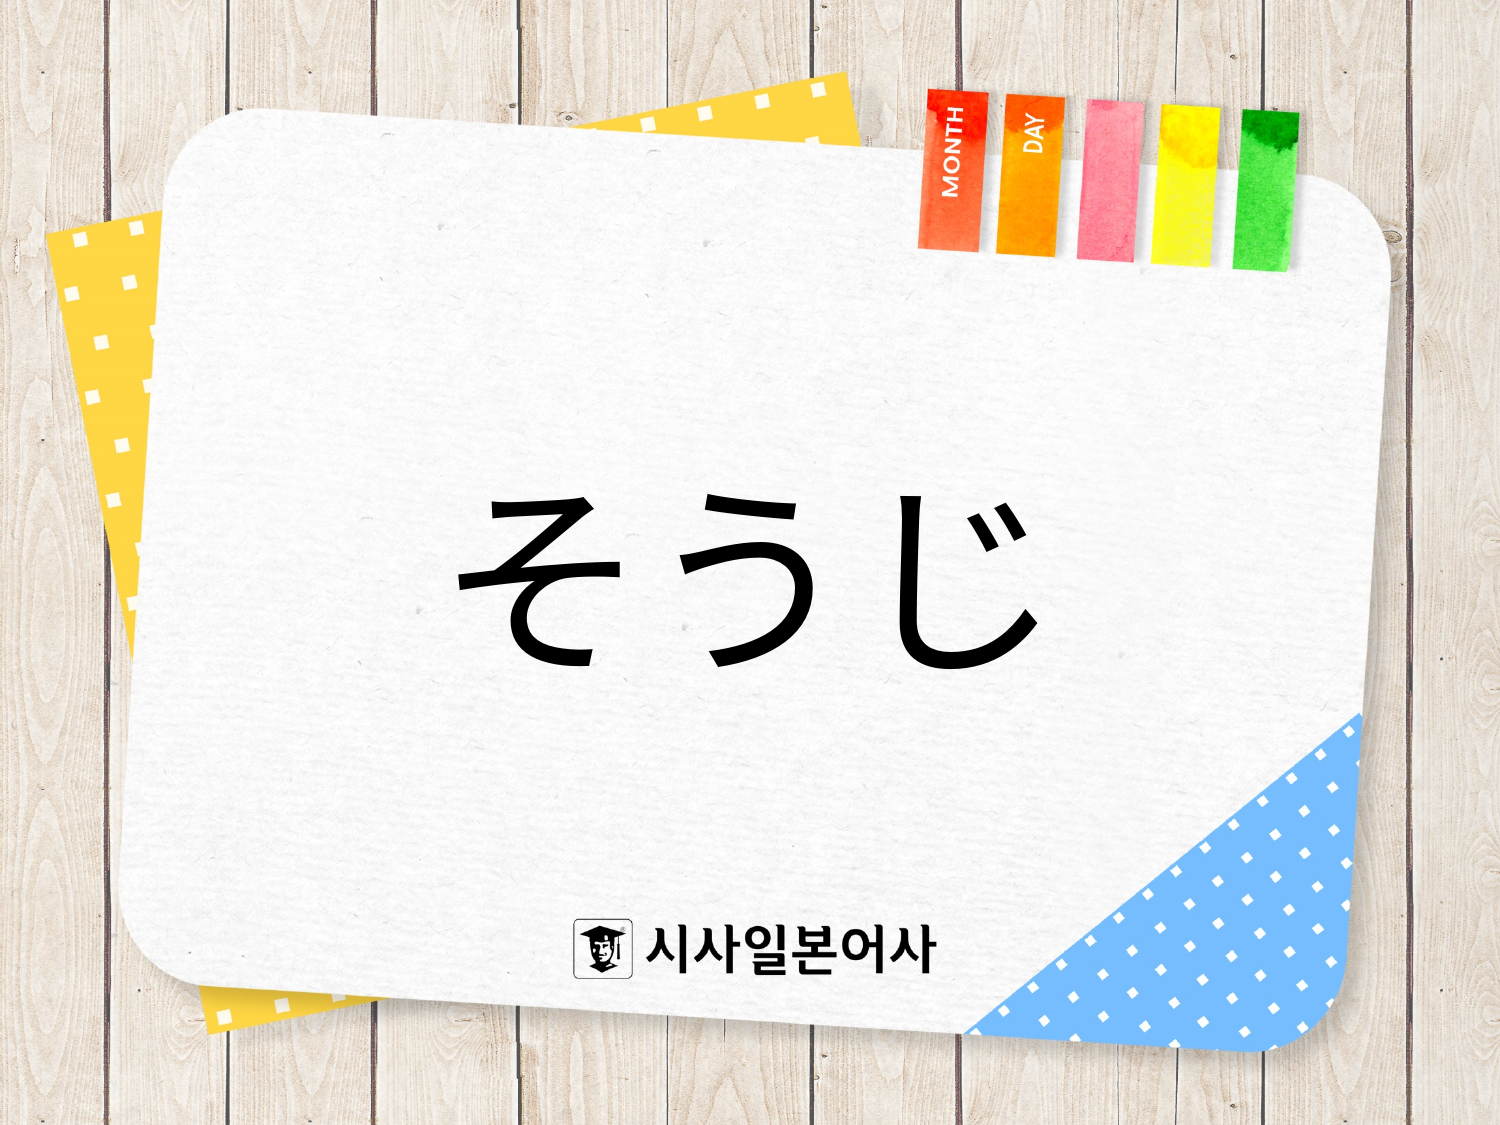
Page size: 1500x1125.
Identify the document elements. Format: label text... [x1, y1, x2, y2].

title そうじ [75, 338, 1425, 811]
picture [0, 0, 1500, 1125]
